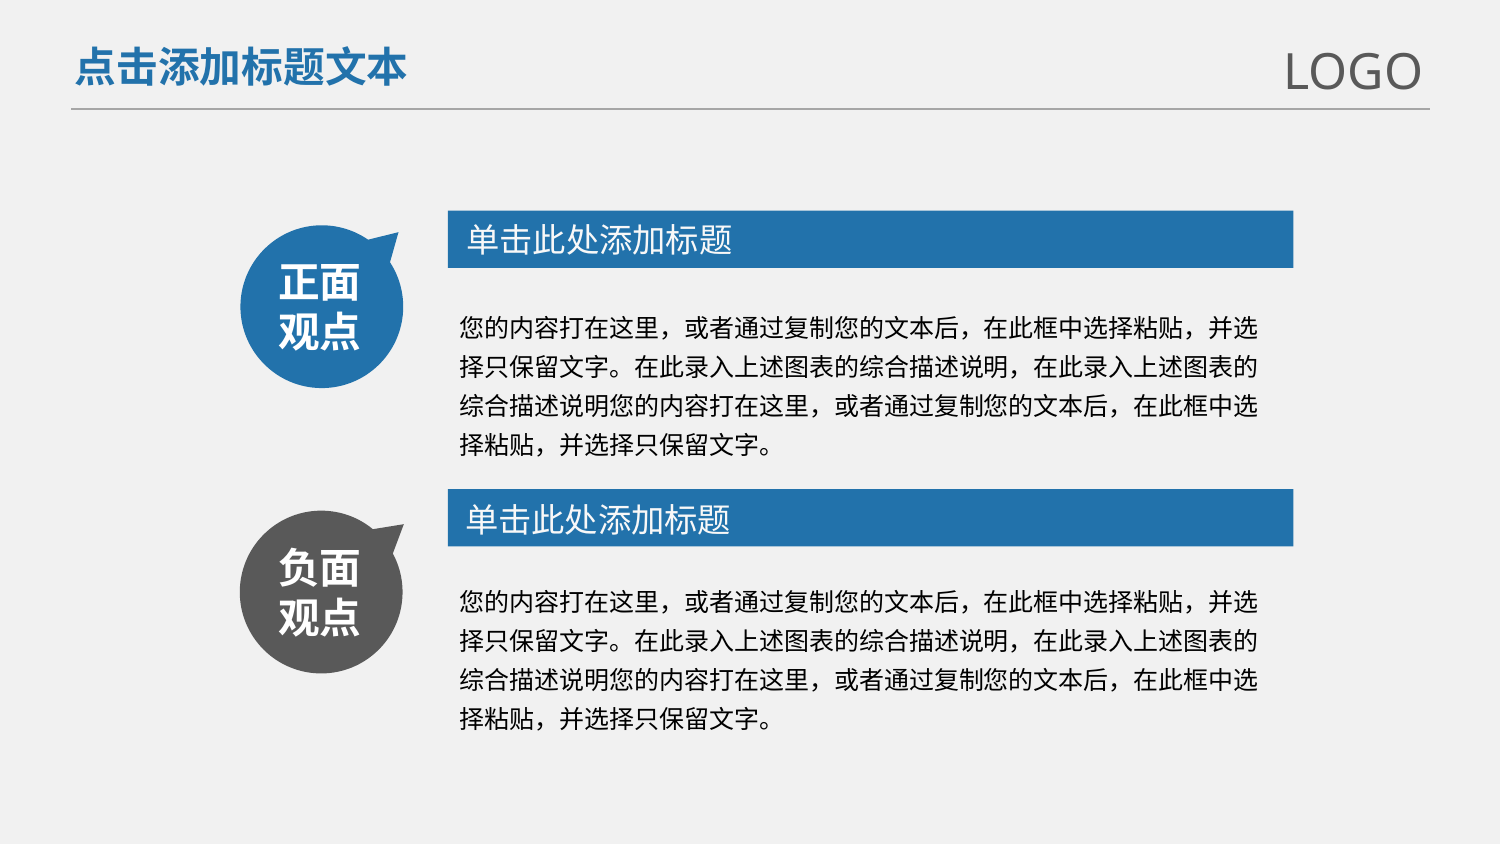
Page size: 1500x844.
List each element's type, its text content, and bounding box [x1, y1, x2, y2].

text_box LOGO [1268, 31, 1439, 107]
text_box 您的内容打在这里，或者通过复制您的文本后，在此框中选择粘贴，并选择只保留文字。在此录入上述图表的综合描述说明，在此录入上述图表的综合描述说明您的内容打在这里，或者通过复制您的文本后，在此框中选择粘贴，并选择只保留文字。 [447, 571, 1294, 739]
text_box [240, 225, 404, 389]
text_box 负面 观点 [267, 561, 373, 622]
text_box [239, 510, 404, 674]
text_box 点击添加标题文本 [59, 33, 424, 99]
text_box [447, 488, 1294, 548]
text_box 正面 观点 [267, 275, 373, 337]
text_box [447, 210, 1294, 269]
text_box 您的内容打在这里，或者通过复制您的文本后，在此框中选择粘贴，并选择只保留文字。在此录入上述图表的综合描述说明，在此录入上述图表的综合描述说明您的内容打在这里，或者通过复制您的文本后，在此框中选择粘贴，并选择只保留文字。 [447, 297, 1294, 465]
